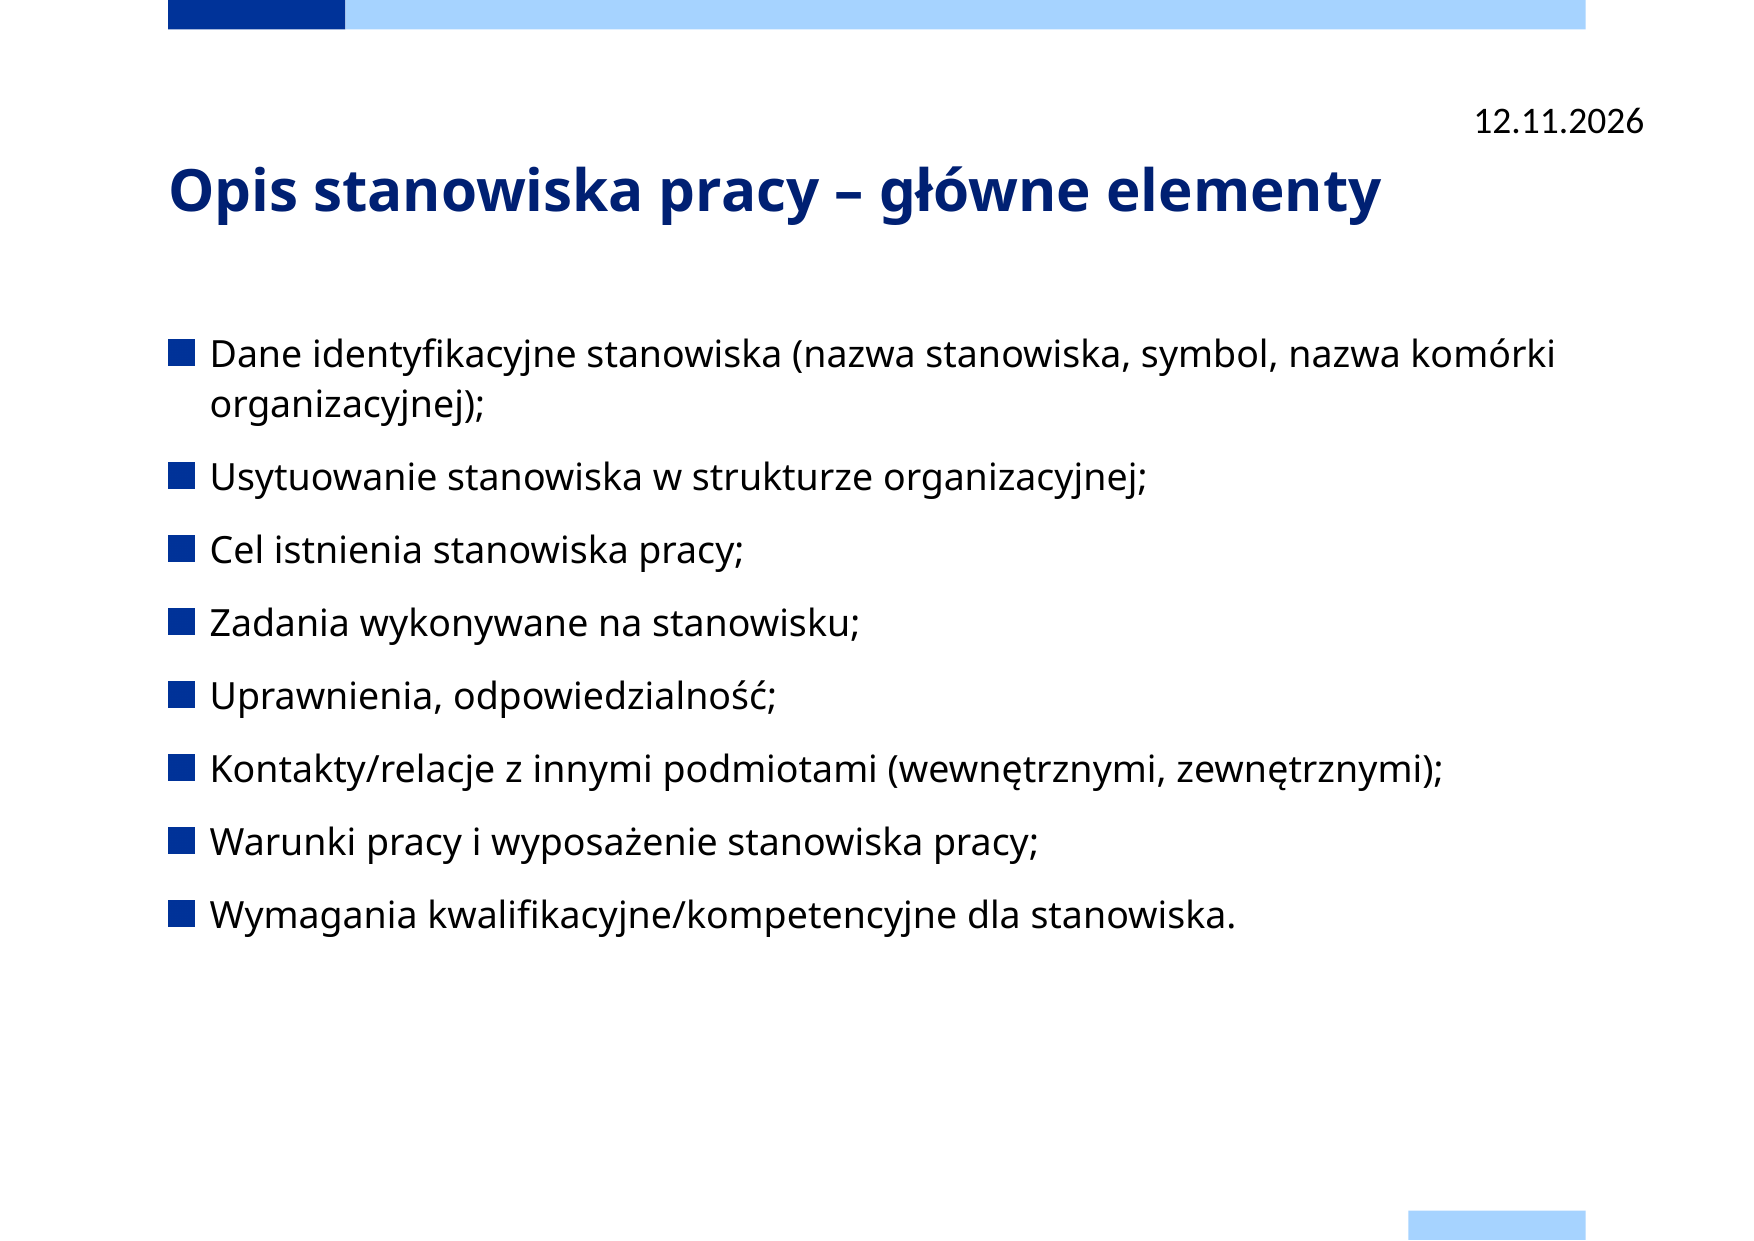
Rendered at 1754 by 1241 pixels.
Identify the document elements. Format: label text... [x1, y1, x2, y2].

picture [168, 754, 195, 781]
title Opis stanowiska pracy – główne elementy [168, 147, 1586, 324]
picture [168, 827, 195, 854]
picture [168, 535, 195, 562]
picture [168, 608, 195, 635]
picture [168, 339, 195, 366]
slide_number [1458, 88, 1754, 149]
picture [168, 462, 195, 489]
list Dane identyfikacyjne stanowiska (nazwa stanowiska, symbol, nazwa komórki organizacyjnej); Usytuowanie stanowiska w strukturze organizacyjnej; Cel istnienia stanowiska pracy; Zadania wykonywane na stanowisku; Uprawnienia, odpowiedzialność; Kontakty/relacje z innymi podmiotami (wewnętrznymi, zewnętrznymi); Warunki pracy i wyposażenie stanowiska pracy; Wymagania kwalifikacyjne/kompetencyjne dla stanowiska. [168, 324, 1586, 1093]
picture [168, 681, 195, 708]
picture [168, 900, 195, 927]
